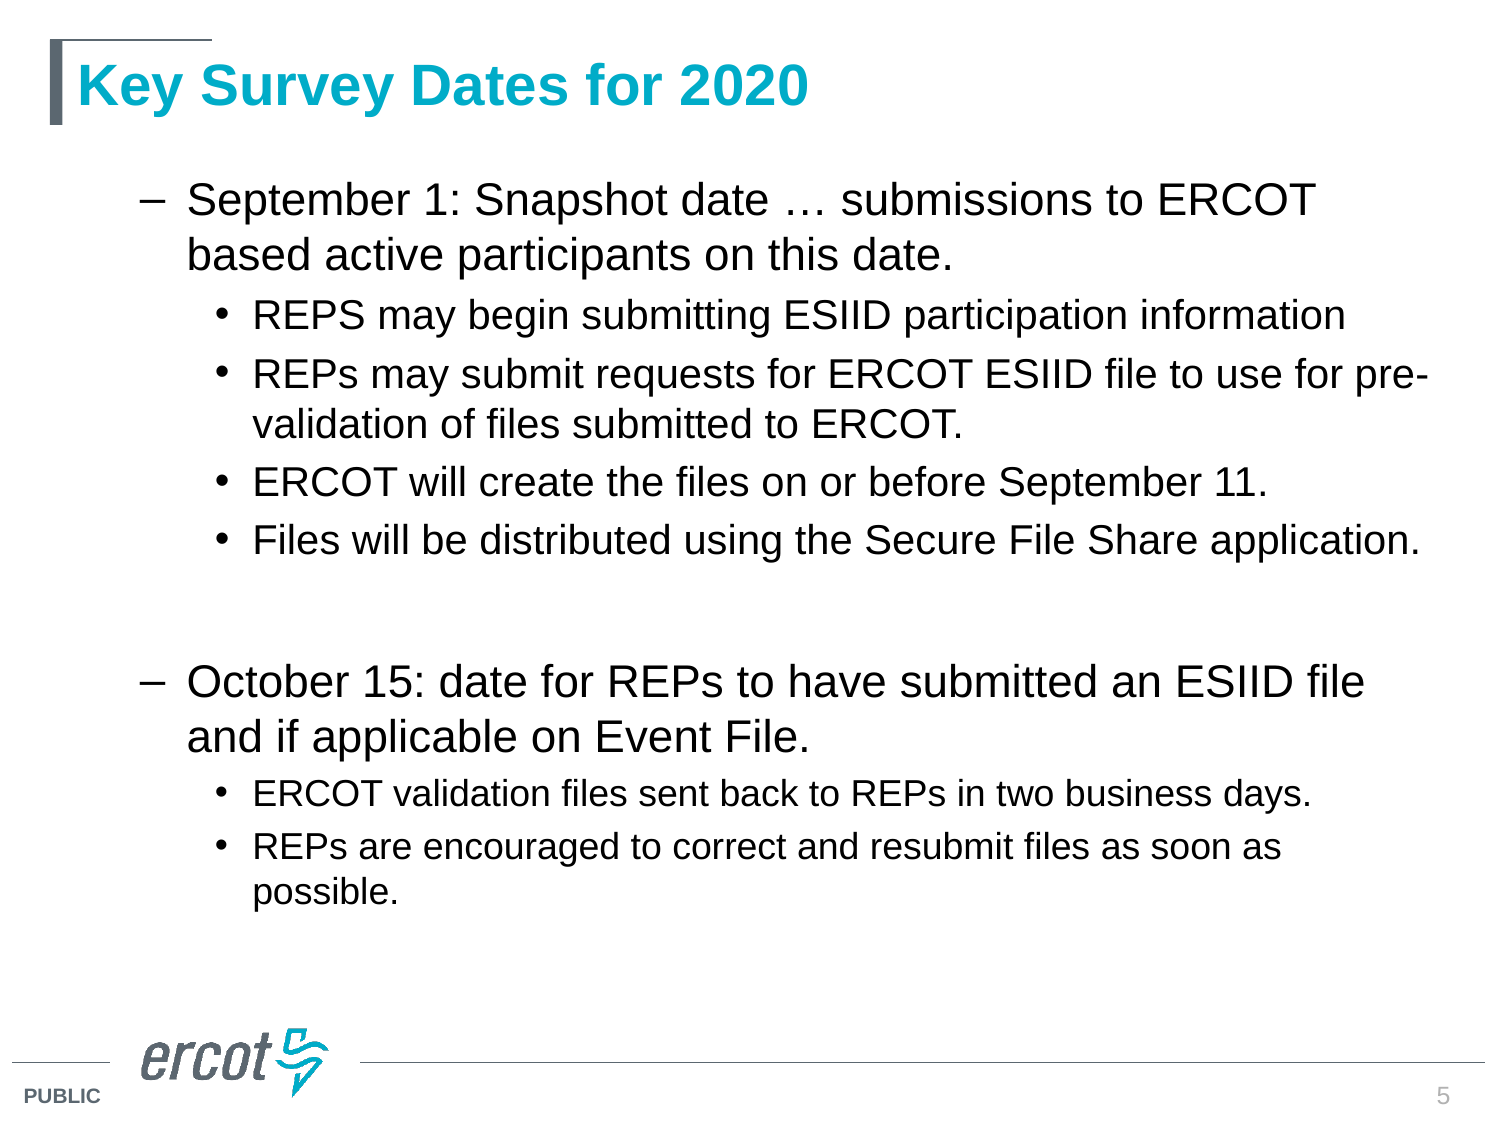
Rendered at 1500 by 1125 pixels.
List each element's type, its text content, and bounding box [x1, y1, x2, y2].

list September 1: Snapshot date … submissions to ERCOT based active participants on this date. REPS may begin submitting ESIID participation information REPs may submit requests for ERCOT ESIID file to use for pre-validation of files submitted to ERCOT. ERCOT will create the files on or before September 11. Files will be distributed using the Secure File Share application. October 15: date for REPs to have submitted an ESIID file and if applicable on Event File. ERCOT validation files sent back to REPs in two business days. REPs are encouraged to correct and resubmit files as soon as possible. [50, 162, 1450, 992]
title Key Survey Dates for 2020 [62, 39, 1450, 125]
slide_number 5 [1400, 1076, 1488, 1113]
picture [137, 1024, 332, 1100]
